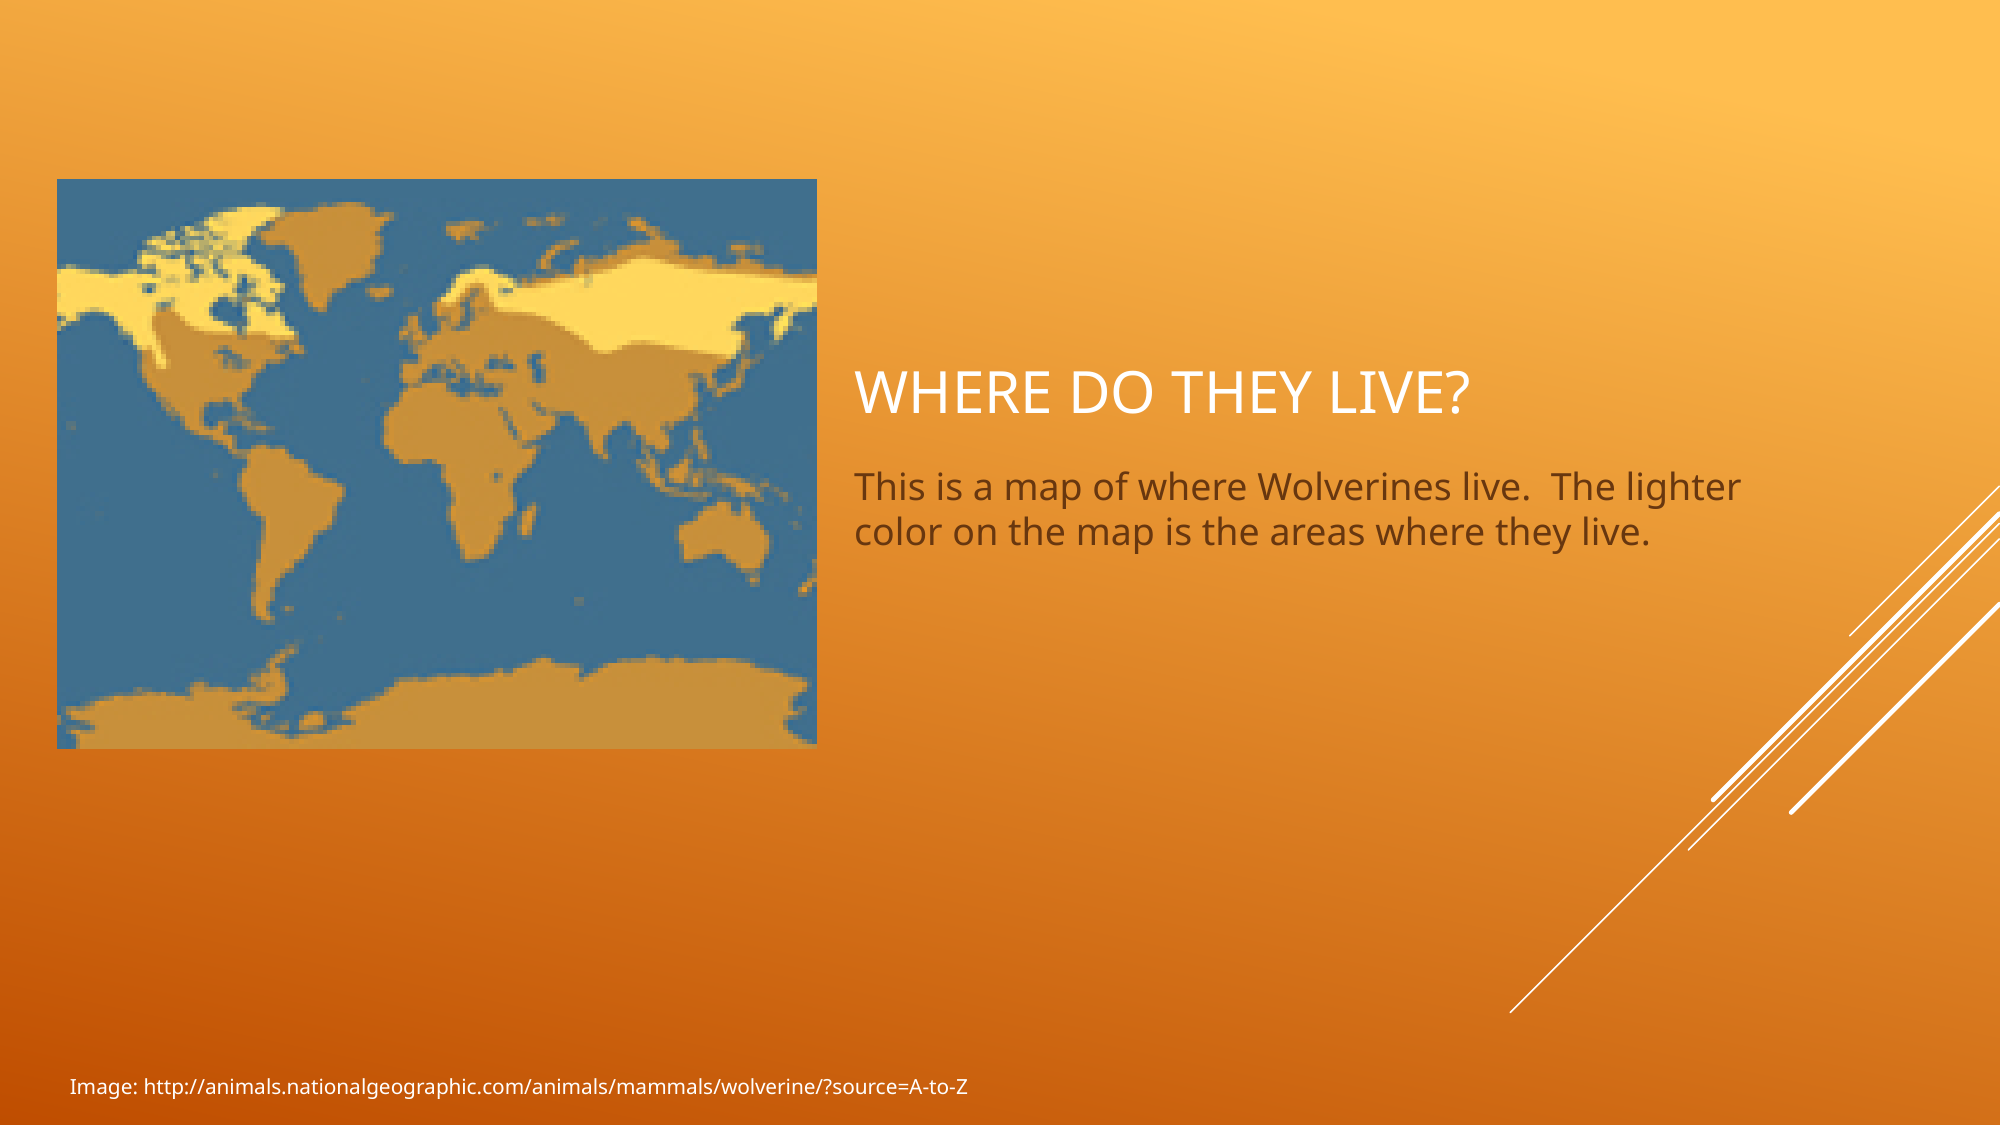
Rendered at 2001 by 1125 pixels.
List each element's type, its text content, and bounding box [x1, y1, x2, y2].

list This is a map of where Wolverines live. The lighter color on the map is the areas where they live. [839, 455, 1827, 792]
picture [57, 178, 818, 749]
title Where do they live? [839, 245, 1827, 433]
text_box Image: http://animals.nationalgeographic.com/animals/mammals/wolverine/?source=A-to-Z [55, 1066, 983, 1106]
